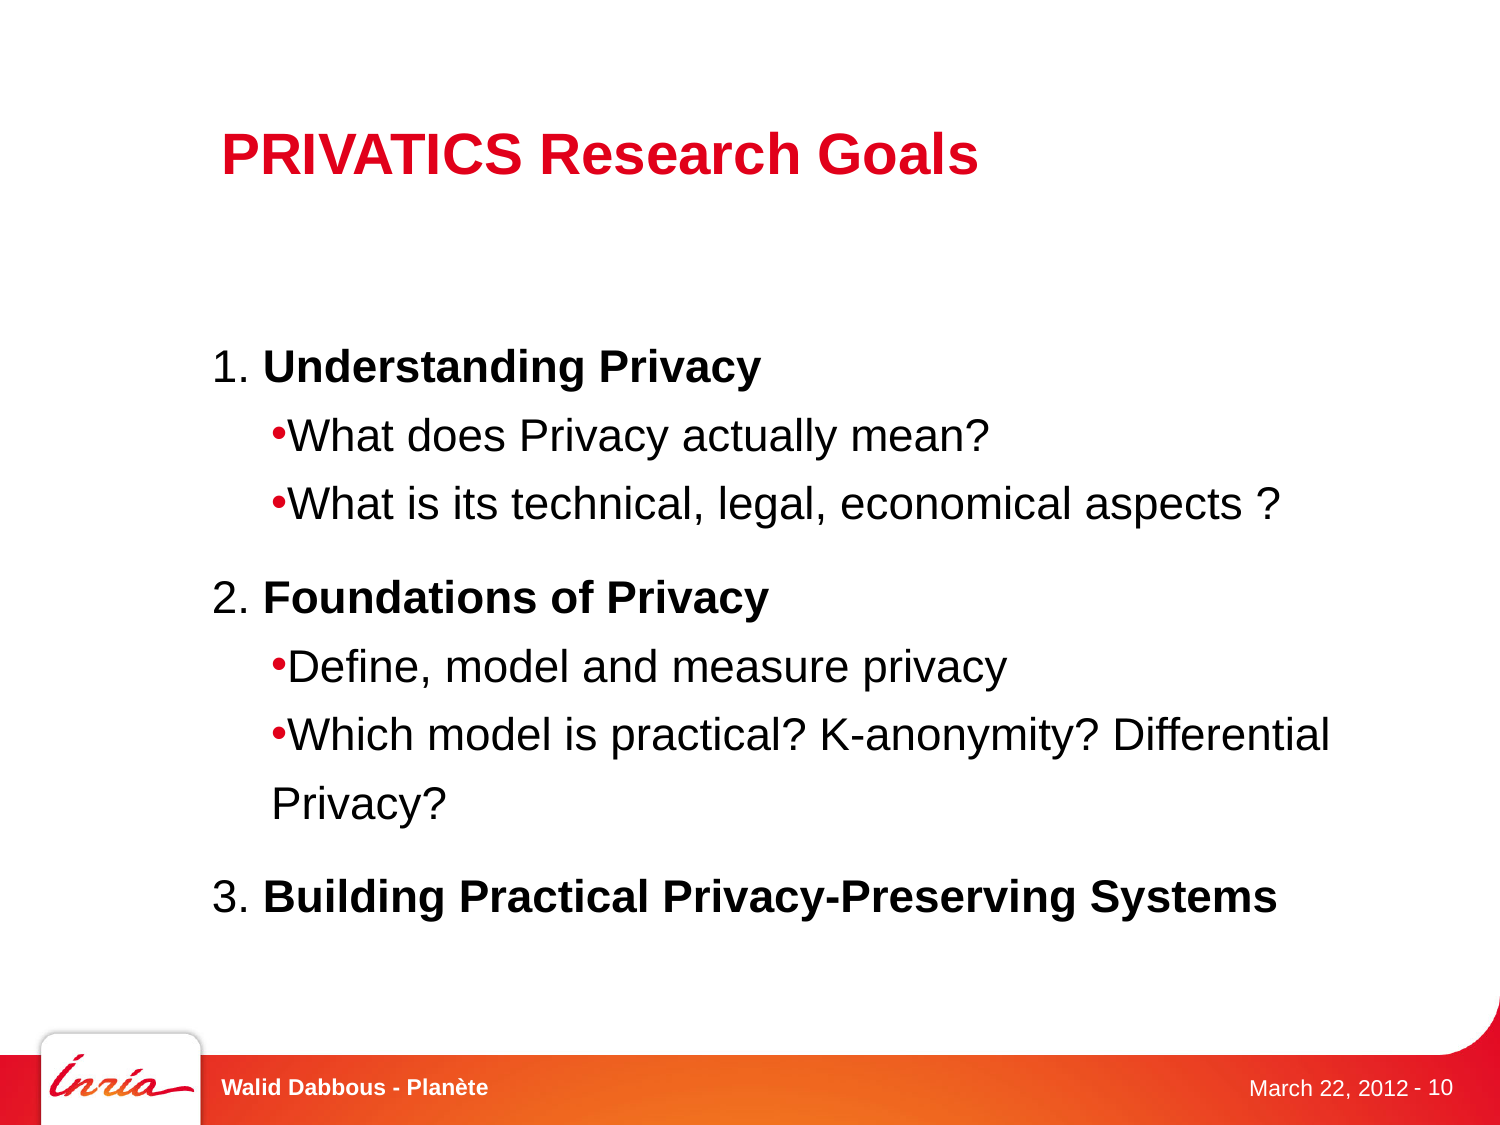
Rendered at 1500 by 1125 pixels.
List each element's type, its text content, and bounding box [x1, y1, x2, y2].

title PRIVATICS Research Goals [221, 57, 1459, 246]
footer Walid Dabbous - Planète [221, 1064, 1078, 1110]
picture [0, 947, 1500, 1125]
slide_number - 10 [1413, 1064, 1500, 1110]
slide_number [1079, 1064, 1410, 1110]
list 1. Understanding Privacy What does Privacy actually mean? What is its technical, legal, economical aspects ? 2. Foundations of Privacy Define, model and measure privacy Which model is practical? K-anonymity? Differential Privacy? 3. Building Practical Privacy-Preserving Systems [197, 290, 1435, 981]
